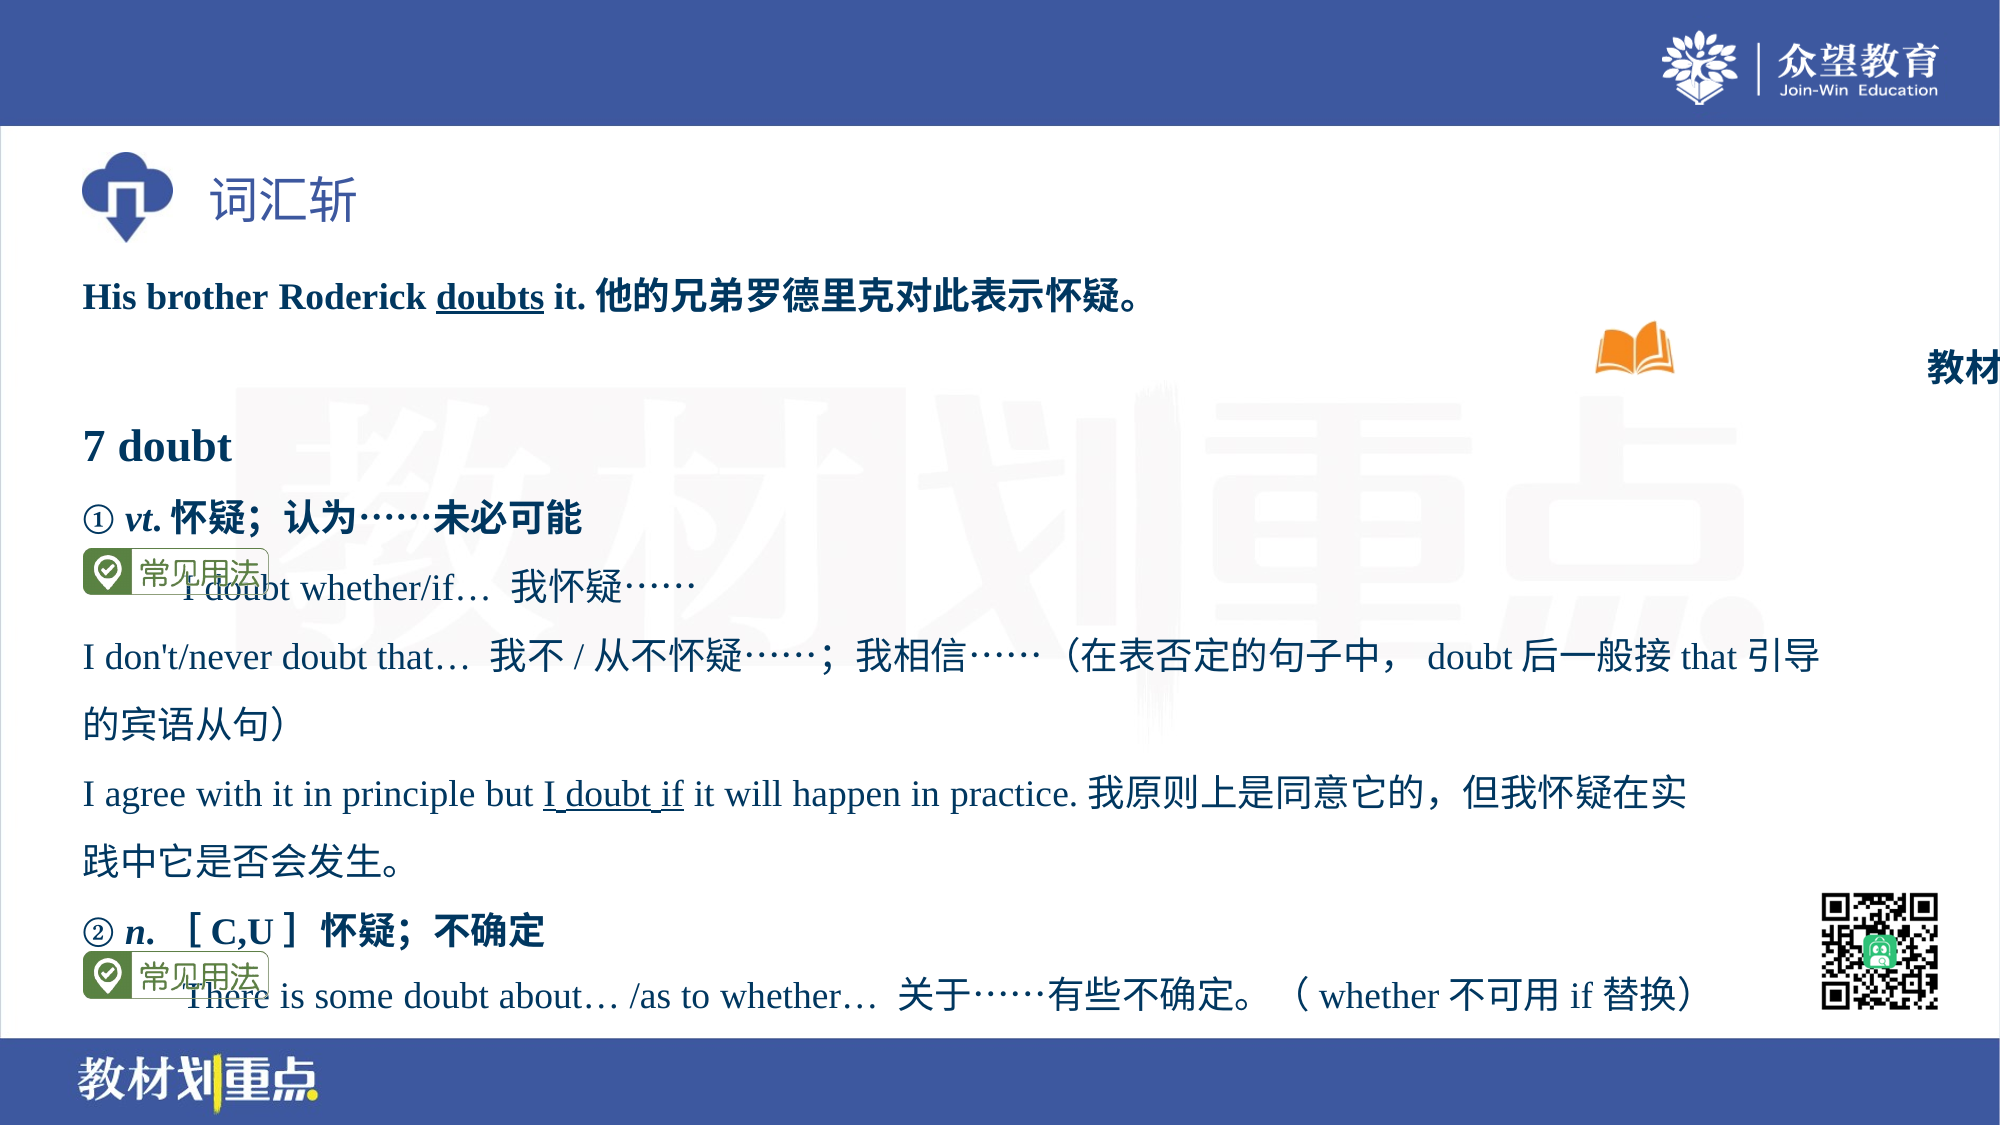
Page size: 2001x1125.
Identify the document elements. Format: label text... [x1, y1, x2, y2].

text_box 7 doubt [82, 389, 1817, 470]
text_box ① vt.怀疑；认为……未必可能 I doubt whether/if… 我怀疑…… I don't/never doubt that… 我不/从不怀疑……；我相信……（在表否定的句子中，doubt后一般接that引导 的宾语从句） I agree with it in principle but I doubt if it will happen in practice.我原则上是同意它的，但我怀疑在实 践中它是否会发生。 ② n.［C,U］怀疑；不确定 There is some doubt about… /as to whether… 关于……有些不确定。（whether不可用if替换） [82, 470, 1817, 1010]
text_box His brother Roderick doubts it.他的兄弟罗德里克对此表示怀疑。 教材P52 [82, 248, 1817, 382]
picture [0, 0, 2000, 1125]
